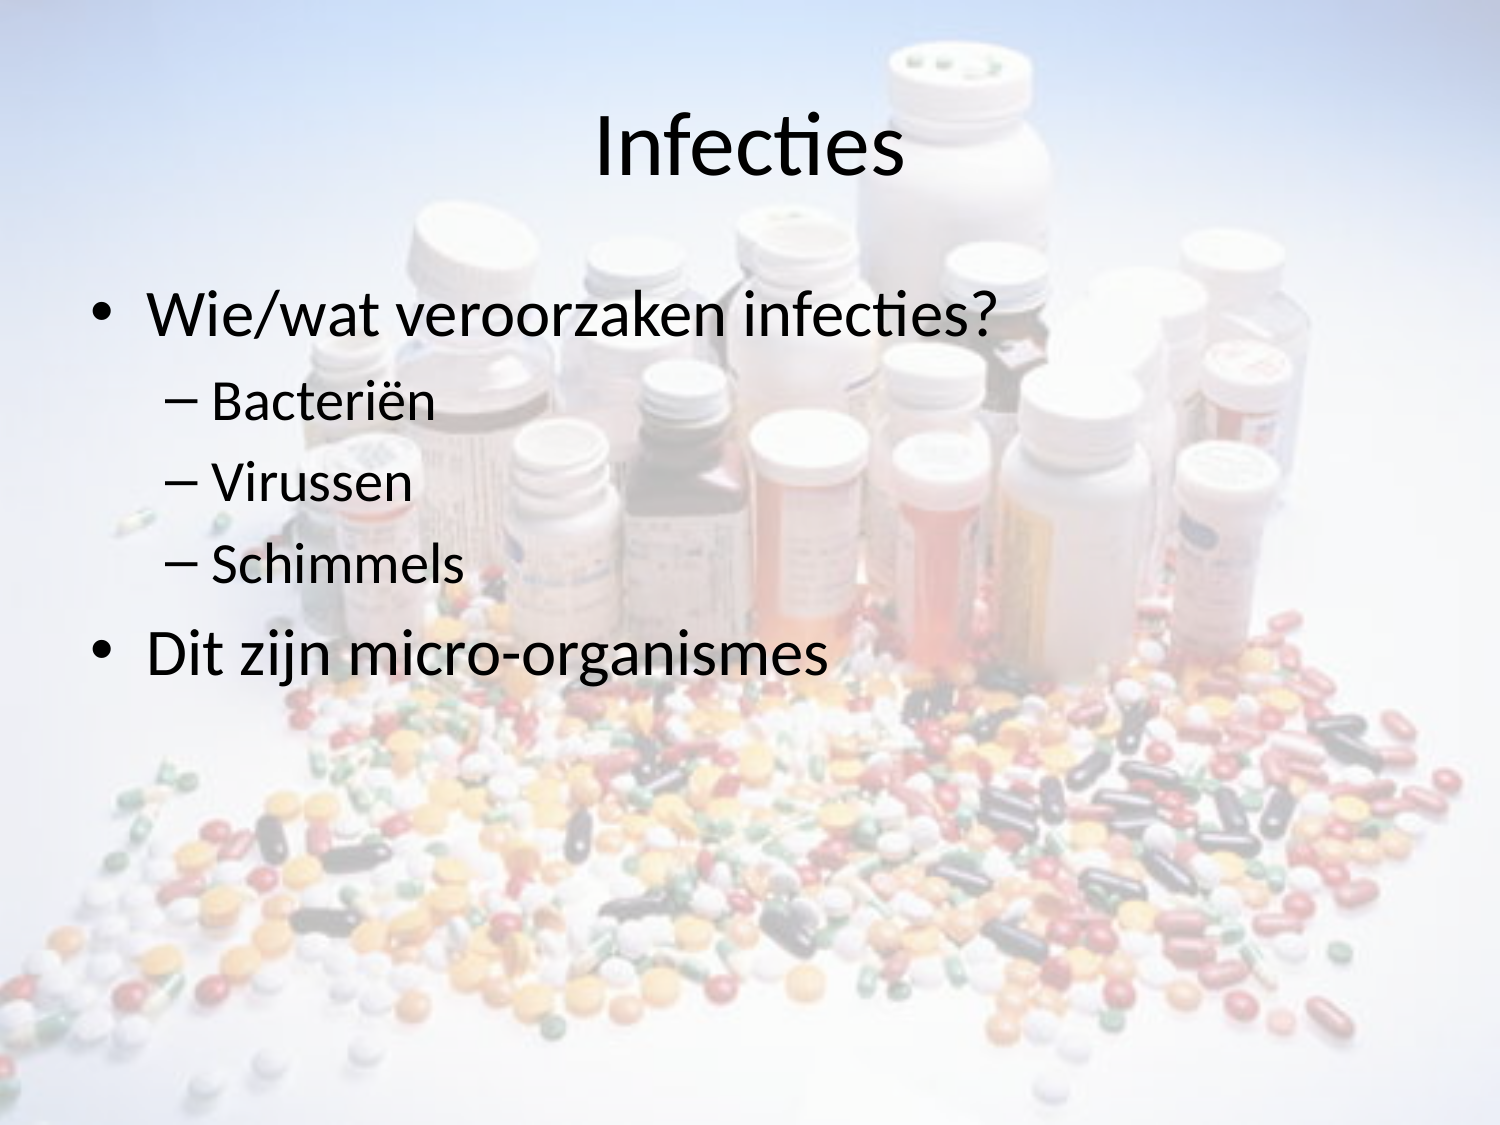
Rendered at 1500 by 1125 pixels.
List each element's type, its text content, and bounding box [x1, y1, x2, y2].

list Wie/wat veroorzaken infecties? Bacteriën Virussen Schimmels Dit zijn micro-organismes [75, 262, 1425, 1005]
title Infecties [75, 45, 1425, 233]
